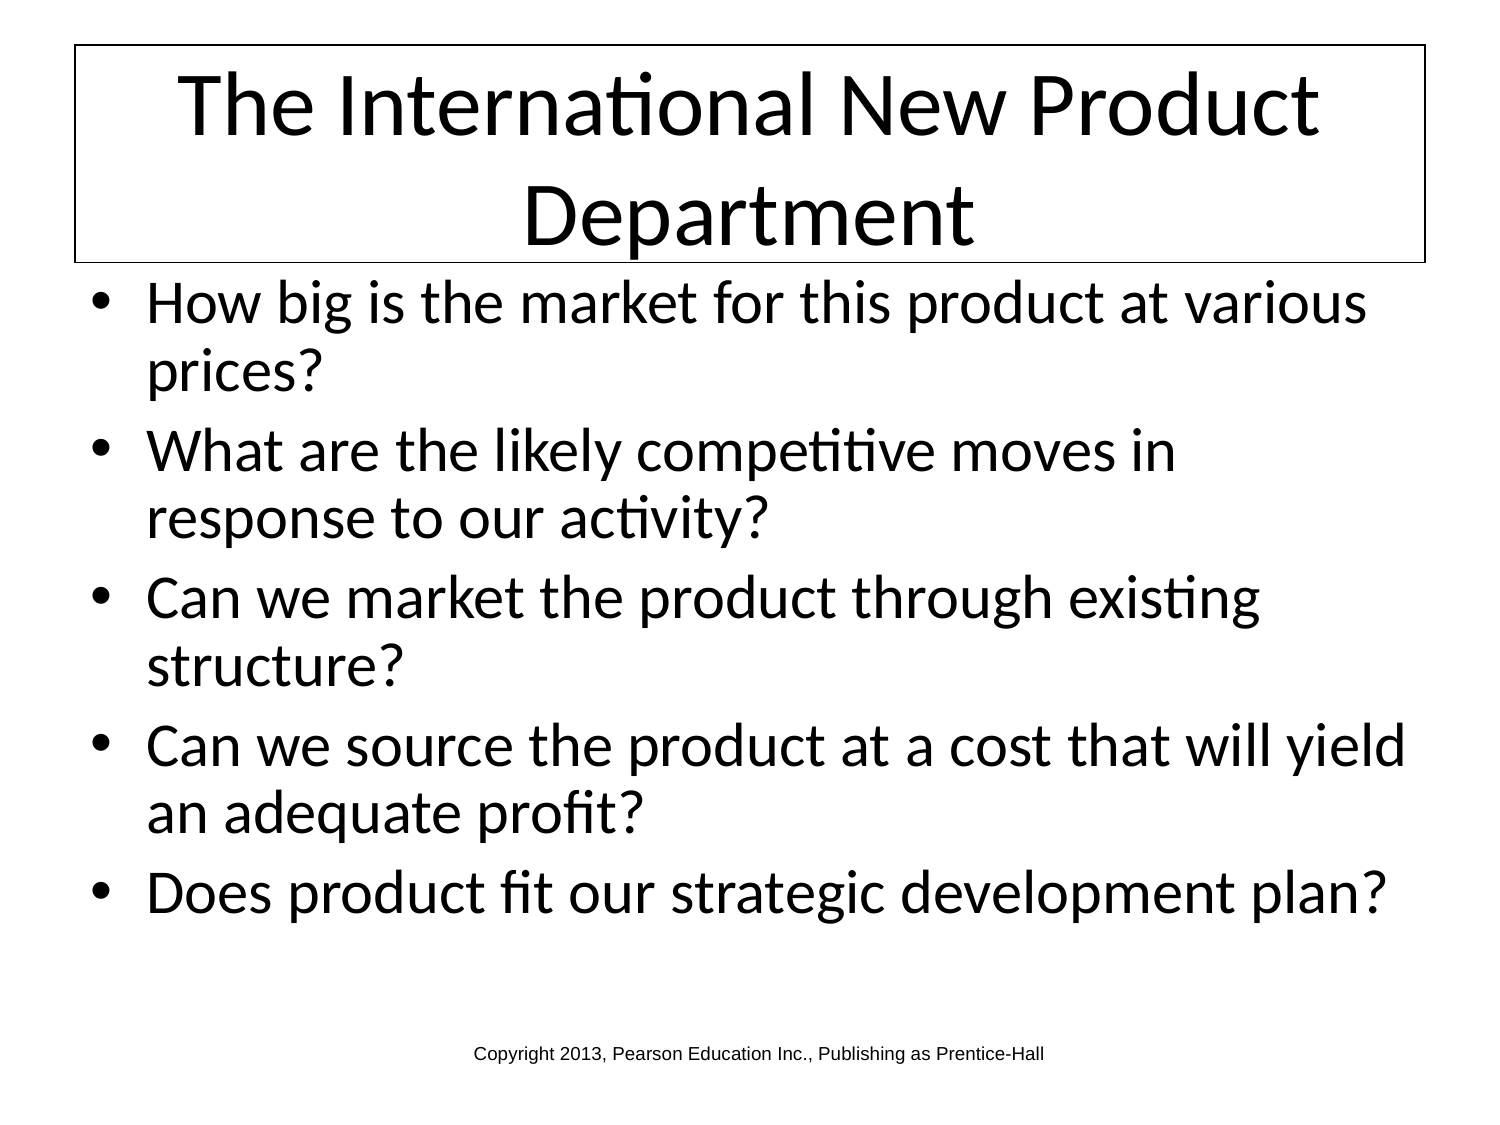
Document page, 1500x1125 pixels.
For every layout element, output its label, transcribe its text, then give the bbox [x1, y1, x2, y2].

title The International New Product Department [74, 44, 1426, 262]
list How big is the market for this product at various prices? What are the likely competitive moves in response to our activity? Can we market the product through existing structure? Can we source the product at a cost that will yield an adequate profit? Does product fit our strategic development plan? [74, 262, 1426, 1006]
text_box Copyright 2013, Pearson Education Inc., Publishing as Prentice-Hall [459, 1033, 1059, 1094]
